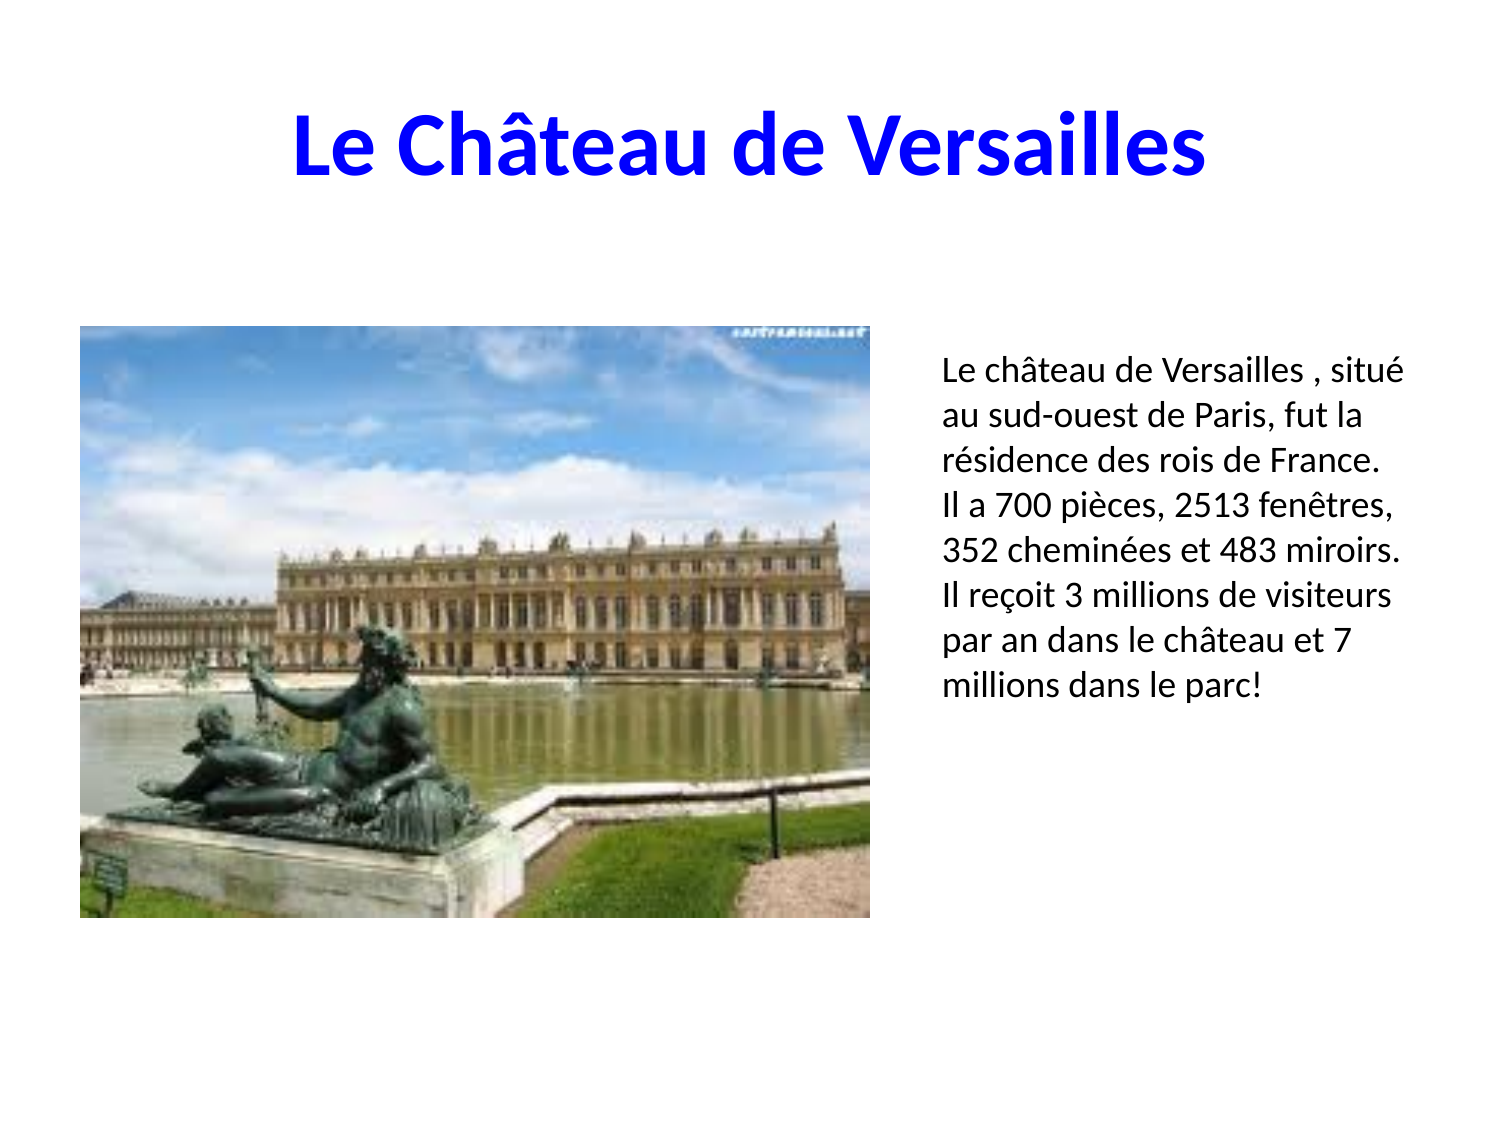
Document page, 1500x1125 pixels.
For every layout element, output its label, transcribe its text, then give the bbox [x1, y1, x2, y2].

title Le Château de Versailles [74, 44, 1426, 233]
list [80, 325, 870, 918]
text_box Le château de Versailles , situé au sud-ouest de Paris, fut la résidence des rois de France. Il a 700 pièces, 2513 fenêtres, 352 cheminées et 483 miroirs. Il reçoit 3 millions de visiteurs par an dans le château et 7 millions dans le parc! [927, 337, 1424, 713]
